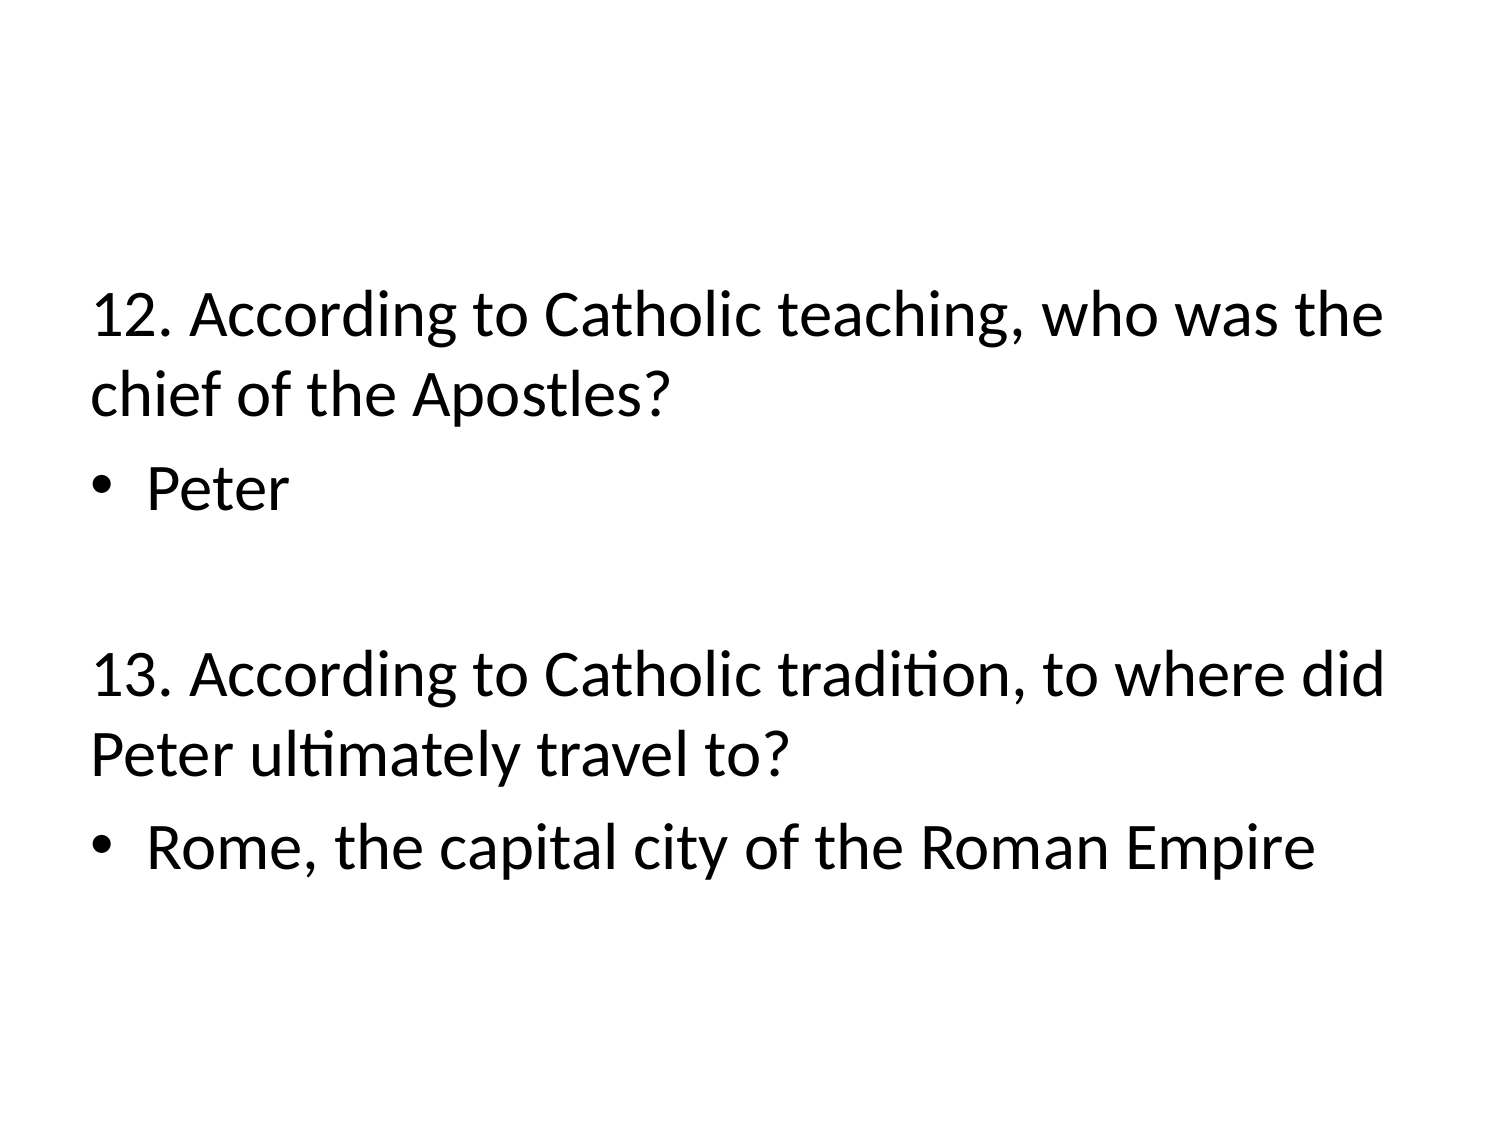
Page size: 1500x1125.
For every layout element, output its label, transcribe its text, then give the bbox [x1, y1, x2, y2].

list 12. According to Catholic teaching, who was the chief of the Apostles? Peter 13. According to Catholic tradition, to where did Peter ultimately travel to? Rome, the capital city of the Roman Empire [75, 262, 1425, 1005]
